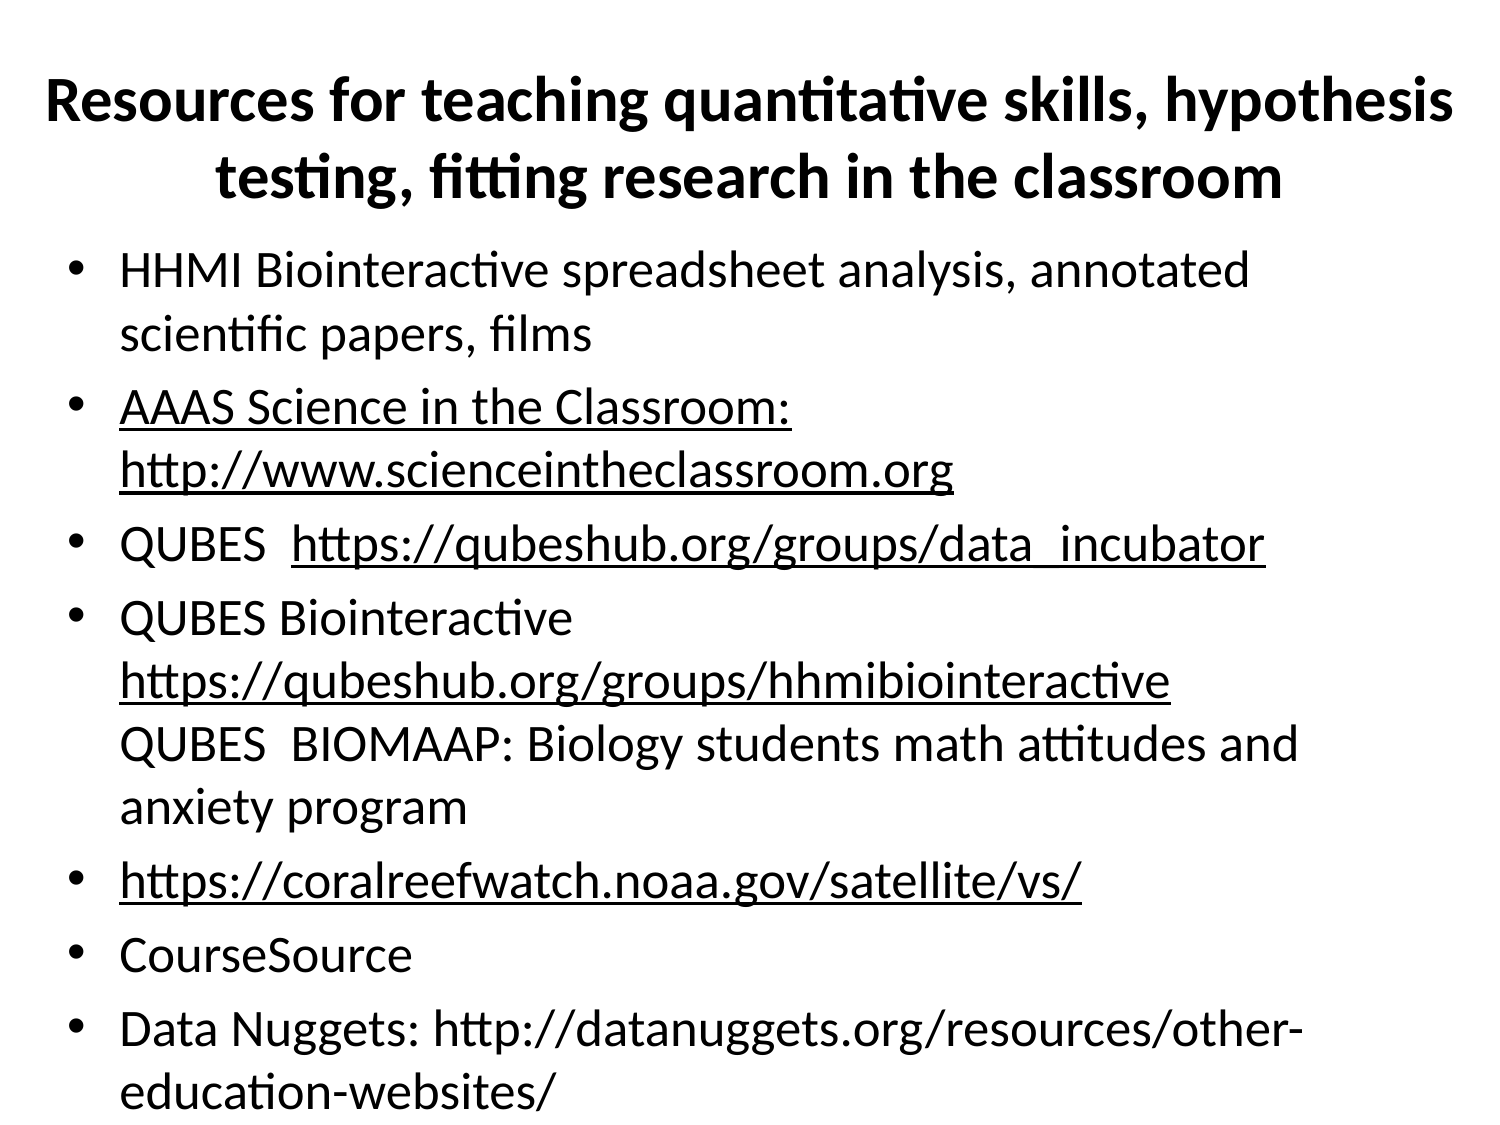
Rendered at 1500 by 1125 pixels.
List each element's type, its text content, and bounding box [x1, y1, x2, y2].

list HHMI Biointeractive spreadsheet analysis, annotated scientific papers, films AAAS Science in the Classroom: http://www.scienceintheclassroom.org QUBES https://qubeshub.org/groups/data_incubator QUBES Biointeractive https://qubeshub.org/groups/hhmibiointeractive QUBES BIOMAAP: Biology students math attitudes and anxiety program https://coralreefwatch.noaa.gov/satellite/vs/ CourseSource Data Nuggets: http://datanuggets.org/resources/other-education-websites/ [52, 227, 1442, 1125]
title Resources for teaching quantitative skills, hypothesis testing, fitting research in the classroom [0, 40, 1500, 228]
